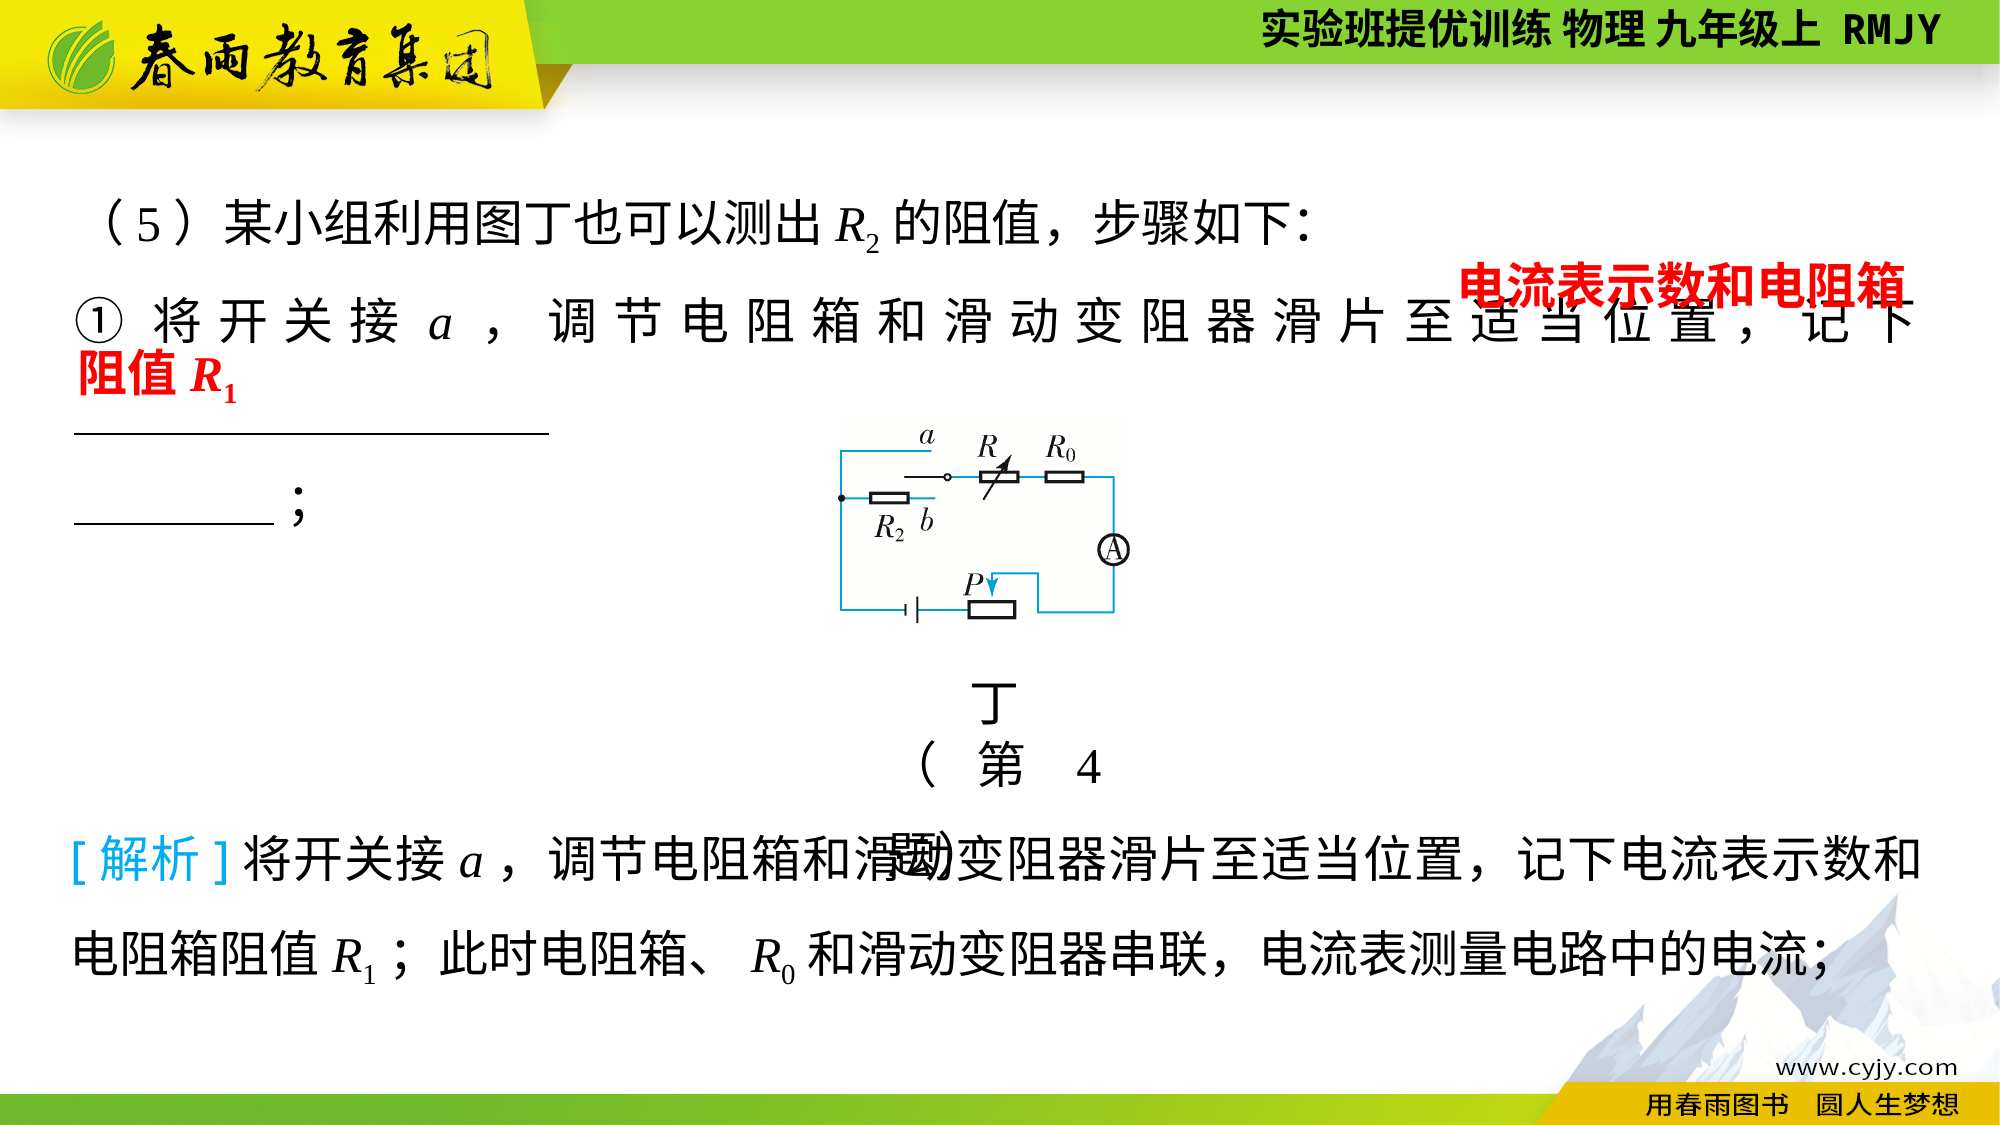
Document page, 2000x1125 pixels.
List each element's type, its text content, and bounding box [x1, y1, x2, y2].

text_box （第4题） [873, 695, 1128, 790]
text_box [解析]将开关接a，调节电阻箱和滑动变阻器滑片至适当位置，记下电流表示数和电阻箱阻值R1；此时电阻箱、R0和滑动变阻器串联，电流表测量电路中的电流； [54, 790, 1939, 998]
picture [0, 0, 2000, 1125]
list （5）某小组利用图丁也可以测出R2的阻值，步骤如下： ①将开关接a，调节电阻箱和滑动变阻器滑片至适当位置，记下___________________ ________； [59, 149, 1944, 426]
text_box 电流表示数和电阻箱 [1441, 246, 1922, 322]
text_box 阻值R1 [63, 333, 253, 417]
text_box 丁 [954, 634, 1035, 695]
